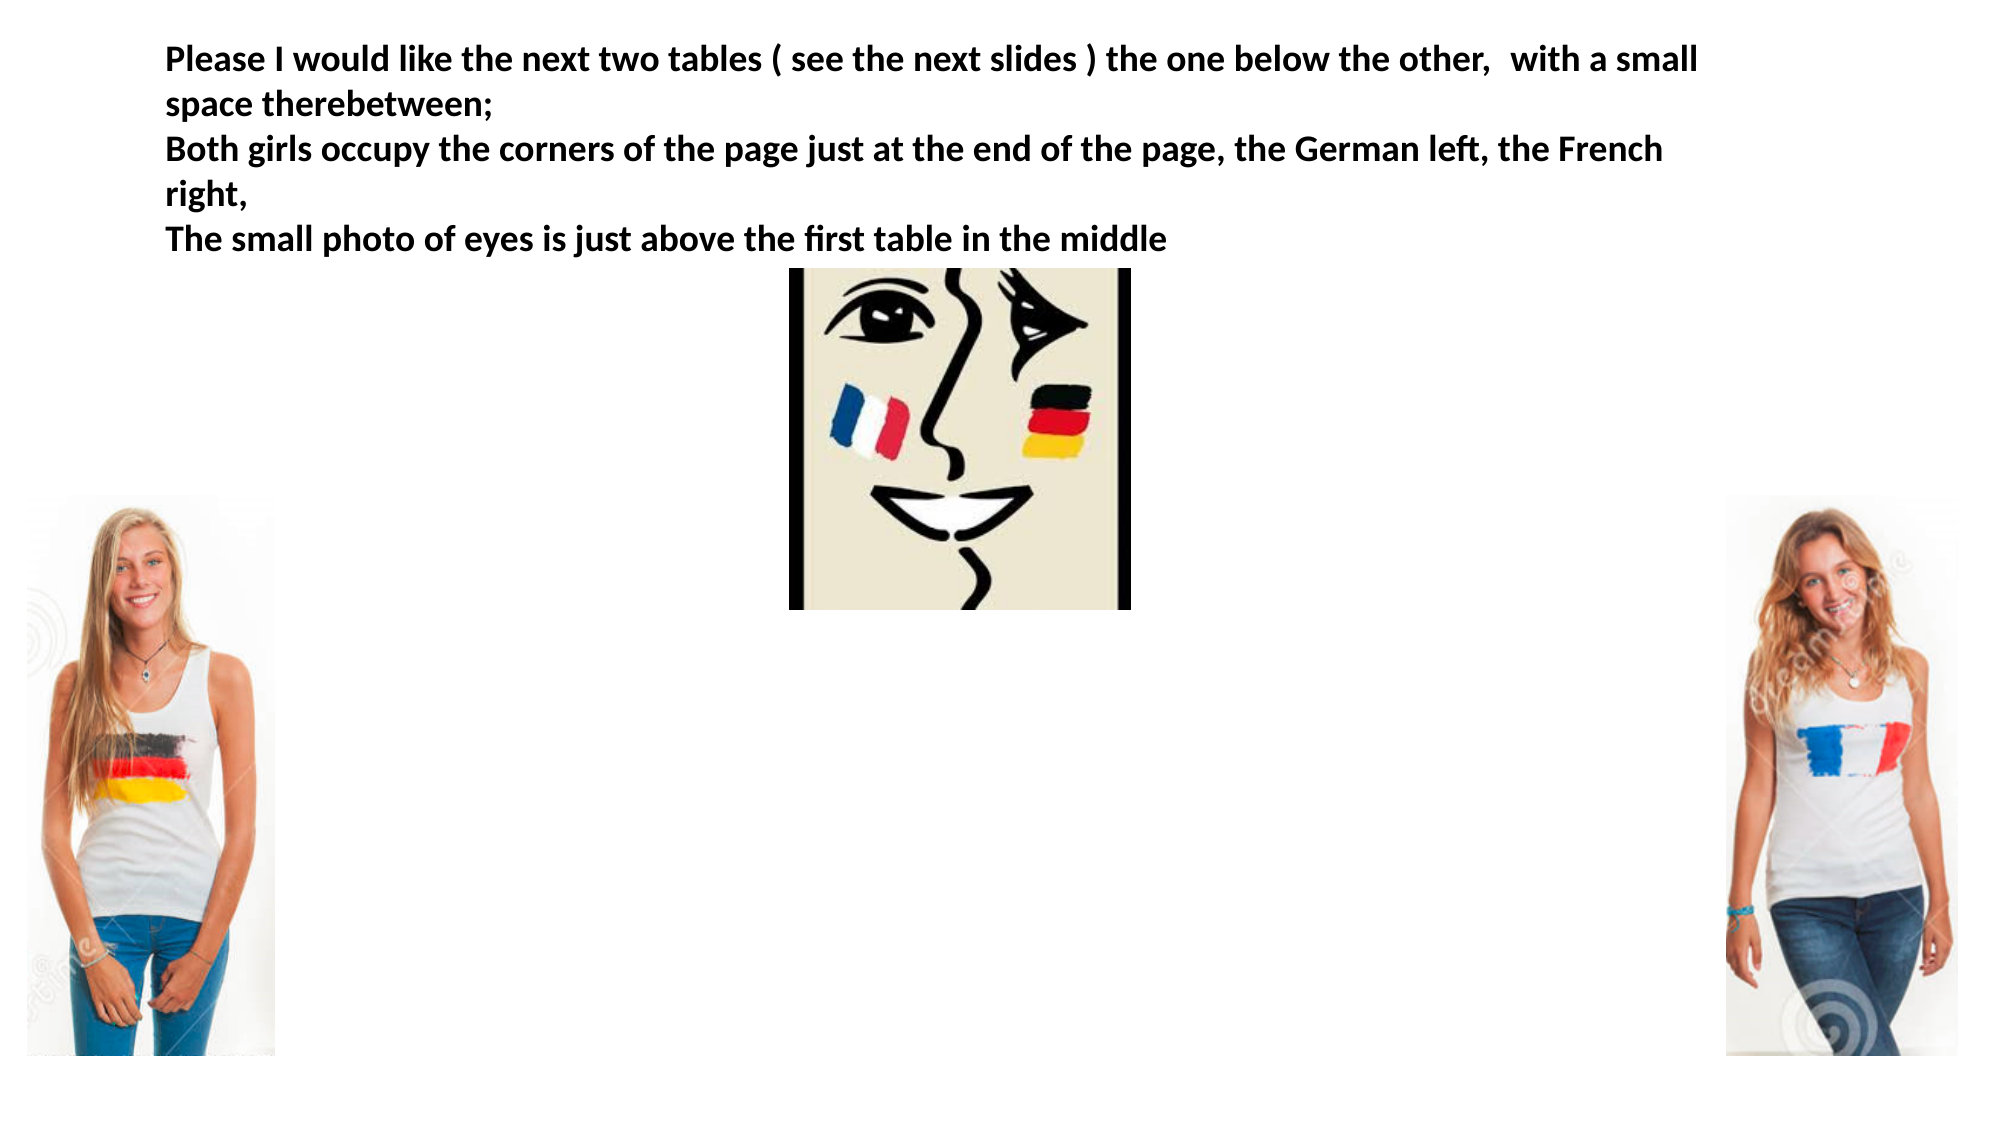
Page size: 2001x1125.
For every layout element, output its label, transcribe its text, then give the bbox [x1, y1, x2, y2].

picture [1726, 495, 1958, 1056]
picture [166, 1047, 173, 1056]
picture [789, 268, 1131, 611]
picture [188, 1024, 194, 1031]
picture [27, 495, 275, 1056]
text_box Please I would like the next two tables ( see the next slides ) the one below the other, with a small space therebetween; Both girls occupy the corners of the page just at the end of the page, the German left, the French right, The small photo of eyes is just above the first table in the middle [150, 26, 1769, 266]
